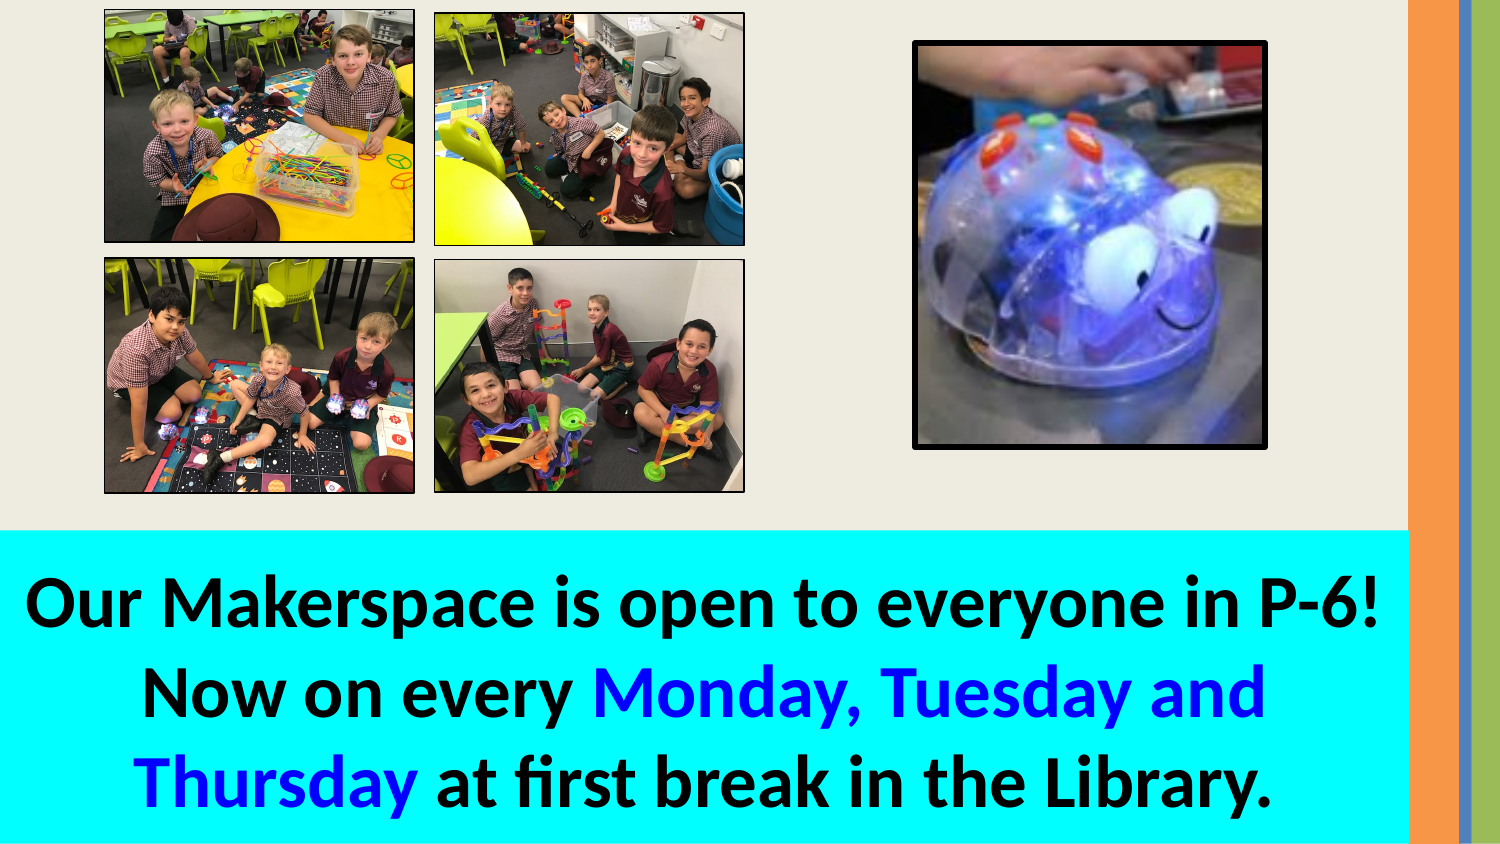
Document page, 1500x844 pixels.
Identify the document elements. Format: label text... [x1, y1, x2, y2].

picture [105, 9, 414, 242]
picture [105, 258, 414, 493]
picture [917, 46, 1262, 445]
list Our Makerspace is open to everyone in P-6! Now on every Monday, Tuesday and Thursday at first break in the Library. [0, 530, 1410, 844]
picture [434, 259, 744, 492]
picture [434, 13, 744, 245]
